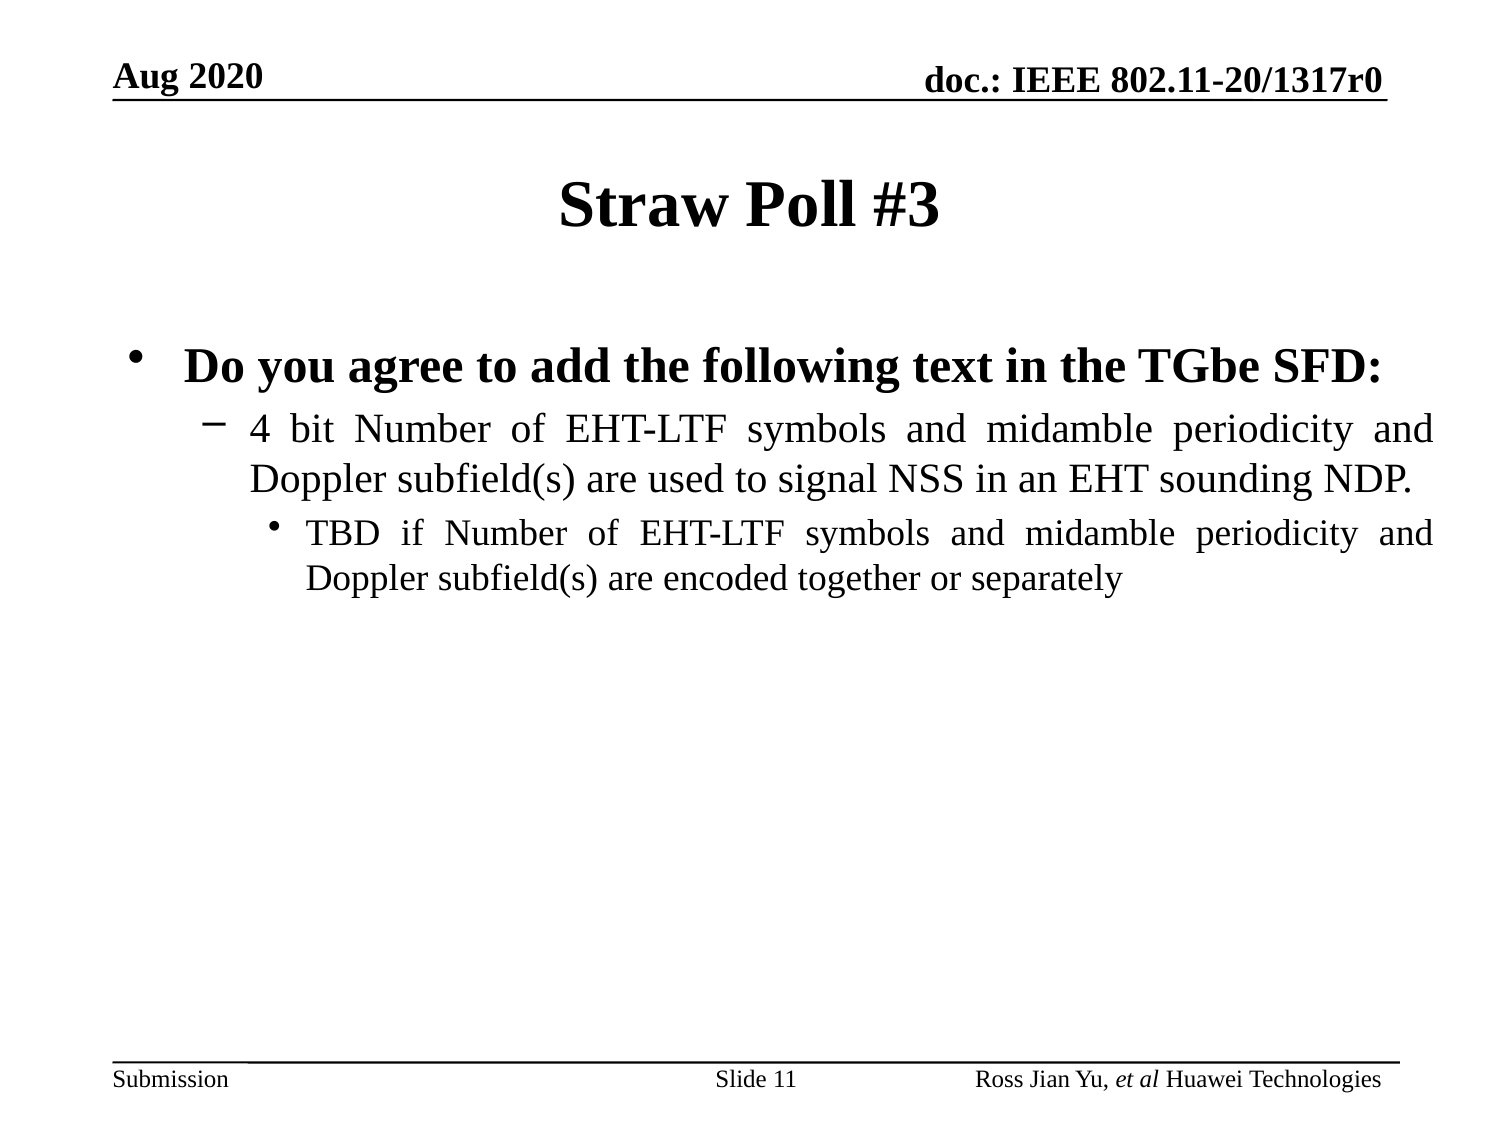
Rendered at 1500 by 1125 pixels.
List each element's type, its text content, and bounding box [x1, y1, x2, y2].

title Straw Poll #3 [112, 112, 1388, 288]
slide_number Slide 11 [712, 1061, 800, 1093]
list Do you agree to add the following text in the TGbe SFD: 4 bit Number of EHT-LTF symbols and midamble periodicity and Doppler subfield(s) are used to signal NSS in an EHT sounding NDP. TBD if Number of EHT-LTF symbols and midamble periodicity and Doppler subfield(s) are encoded together or separately [112, 324, 1451, 1001]
